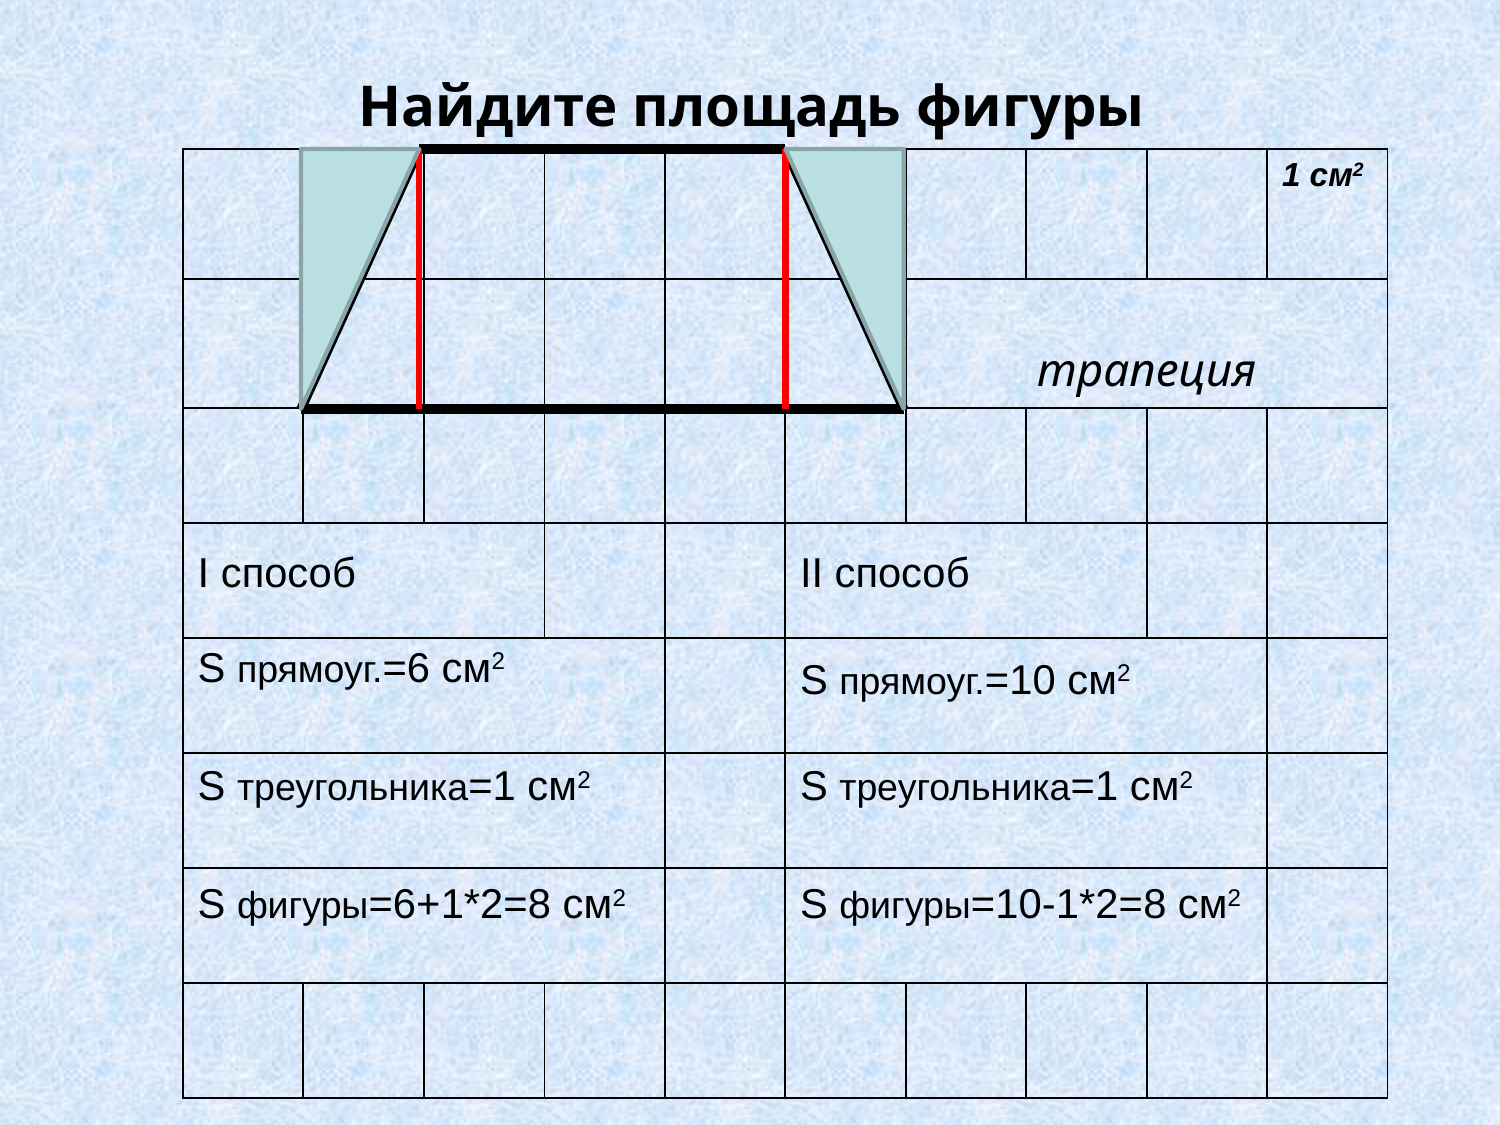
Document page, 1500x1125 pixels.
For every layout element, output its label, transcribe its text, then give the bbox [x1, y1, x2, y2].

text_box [300, 148, 418, 410]
text_box S треугольника=1 см2 [785, 751, 1270, 867]
table_cell [184, 409, 302, 522]
table_header [545, 158, 664, 278]
table_cell [786, 524, 1146, 538]
title Найдите площадь фигуры [76, 31, 1427, 138]
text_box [786, 148, 904, 408]
table_cell [184, 280, 295, 407]
table_cell [668, 754, 784, 867]
table_cell [1148, 524, 1266, 637]
text_box S фигуры=10-1*2=8 см2 [785, 869, 1270, 985]
table_cell [666, 280, 779, 404]
text_box II способ [785, 538, 1152, 645]
table_cell [1027, 409, 1146, 522]
table_cell [1148, 409, 1266, 522]
table_cell [545, 416, 664, 522]
table_cell [545, 524, 664, 633]
table_header [907, 150, 1025, 278]
table_cell [304, 417, 423, 522]
text_box I способ [183, 538, 550, 633]
table_cell [666, 984, 784, 1097]
table_header [1027, 150, 1146, 278]
table_header [425, 158, 544, 278]
table_cell трапеция [908, 280, 1387, 407]
table_cell [666, 524, 784, 637]
table_header [666, 158, 779, 278]
table_cell [666, 416, 784, 522]
table_cell [425, 985, 544, 1097]
table_cell [666, 639, 784, 752]
table_cell [425, 416, 544, 522]
table_header 1 cм2 [1268, 150, 1387, 278]
table_cell [907, 985, 1025, 1097]
text_box S фигуры=6+1*2=8 см2 [183, 869, 668, 985]
table_cell [1027, 985, 1146, 1097]
table_cell [1270, 754, 1387, 867]
table_header [184, 150, 297, 278]
table_cell [1270, 869, 1387, 982]
text_box S прямоуг.=10 см2 [785, 645, 1270, 751]
table_cell [184, 985, 302, 1097]
table_cell [1148, 985, 1266, 1097]
table_cell [1268, 639, 1387, 752]
picture [0, 0, 1500, 1125]
table_cell [184, 524, 544, 538]
table_cell [545, 280, 664, 404]
table_cell [668, 869, 784, 982]
table_cell [1268, 984, 1387, 1097]
table_cell [545, 985, 664, 1097]
table_cell [1268, 524, 1387, 637]
table_cell [304, 985, 423, 1097]
table_cell [786, 416, 905, 522]
table_cell [1268, 409, 1387, 522]
table_cell [425, 280, 544, 404]
text_box S треугольника=1 см2 [183, 751, 668, 867]
table_cell [907, 409, 1025, 522]
table_cell [786, 985, 905, 1097]
table_cell [1152, 639, 1266, 645]
text_box S прямоуг.=6 см2 [183, 633, 668, 748]
table_header [1148, 150, 1266, 278]
